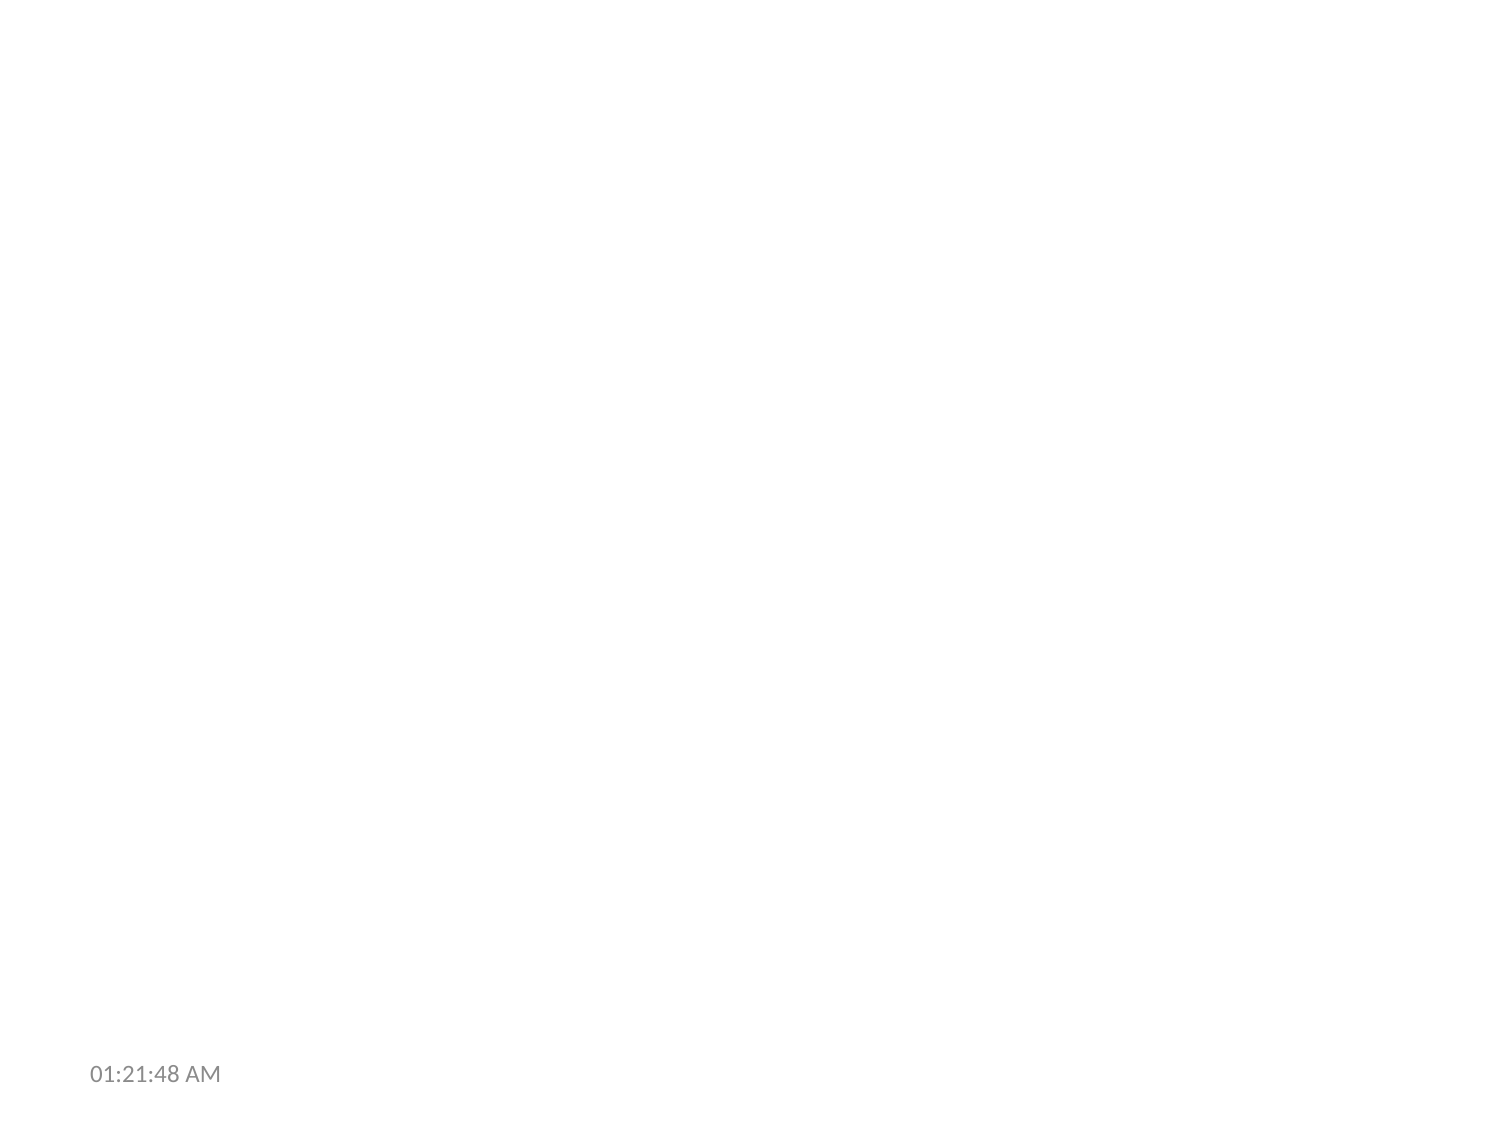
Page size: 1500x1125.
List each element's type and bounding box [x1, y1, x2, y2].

slide_number [75, 1042, 425, 1103]
